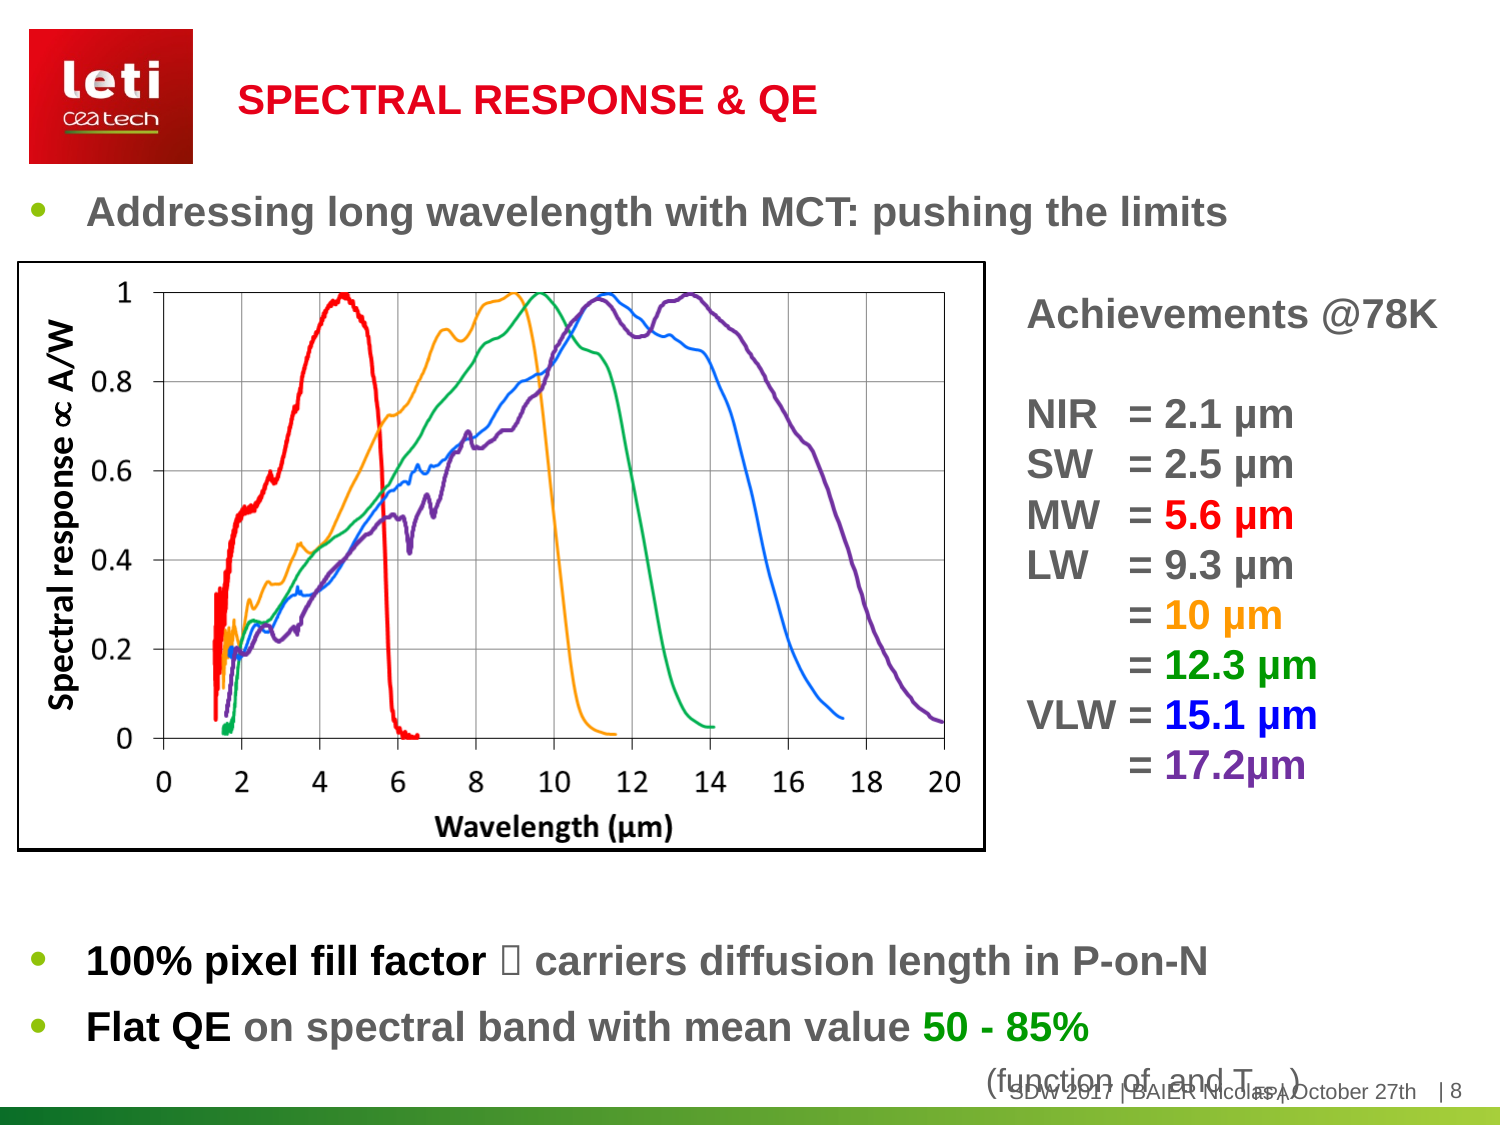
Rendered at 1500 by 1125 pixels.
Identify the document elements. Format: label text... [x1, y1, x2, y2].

title Spectral response & QE [237, 30, 1443, 165]
text_box Achievements @78K NIR = 2.1 µm SW = 2.5 µm MW = 5.6 µm LW = 9.3 µm = 10 µm = 12.3 µm VLW = 15.1 µm = 17.2µm [1011, 279, 1454, 795]
footer SDW 2017 | BAIER Nicolas | October 27th [0, 1077, 1424, 1105]
picture [17, 261, 986, 852]
picture [29, 29, 193, 164]
